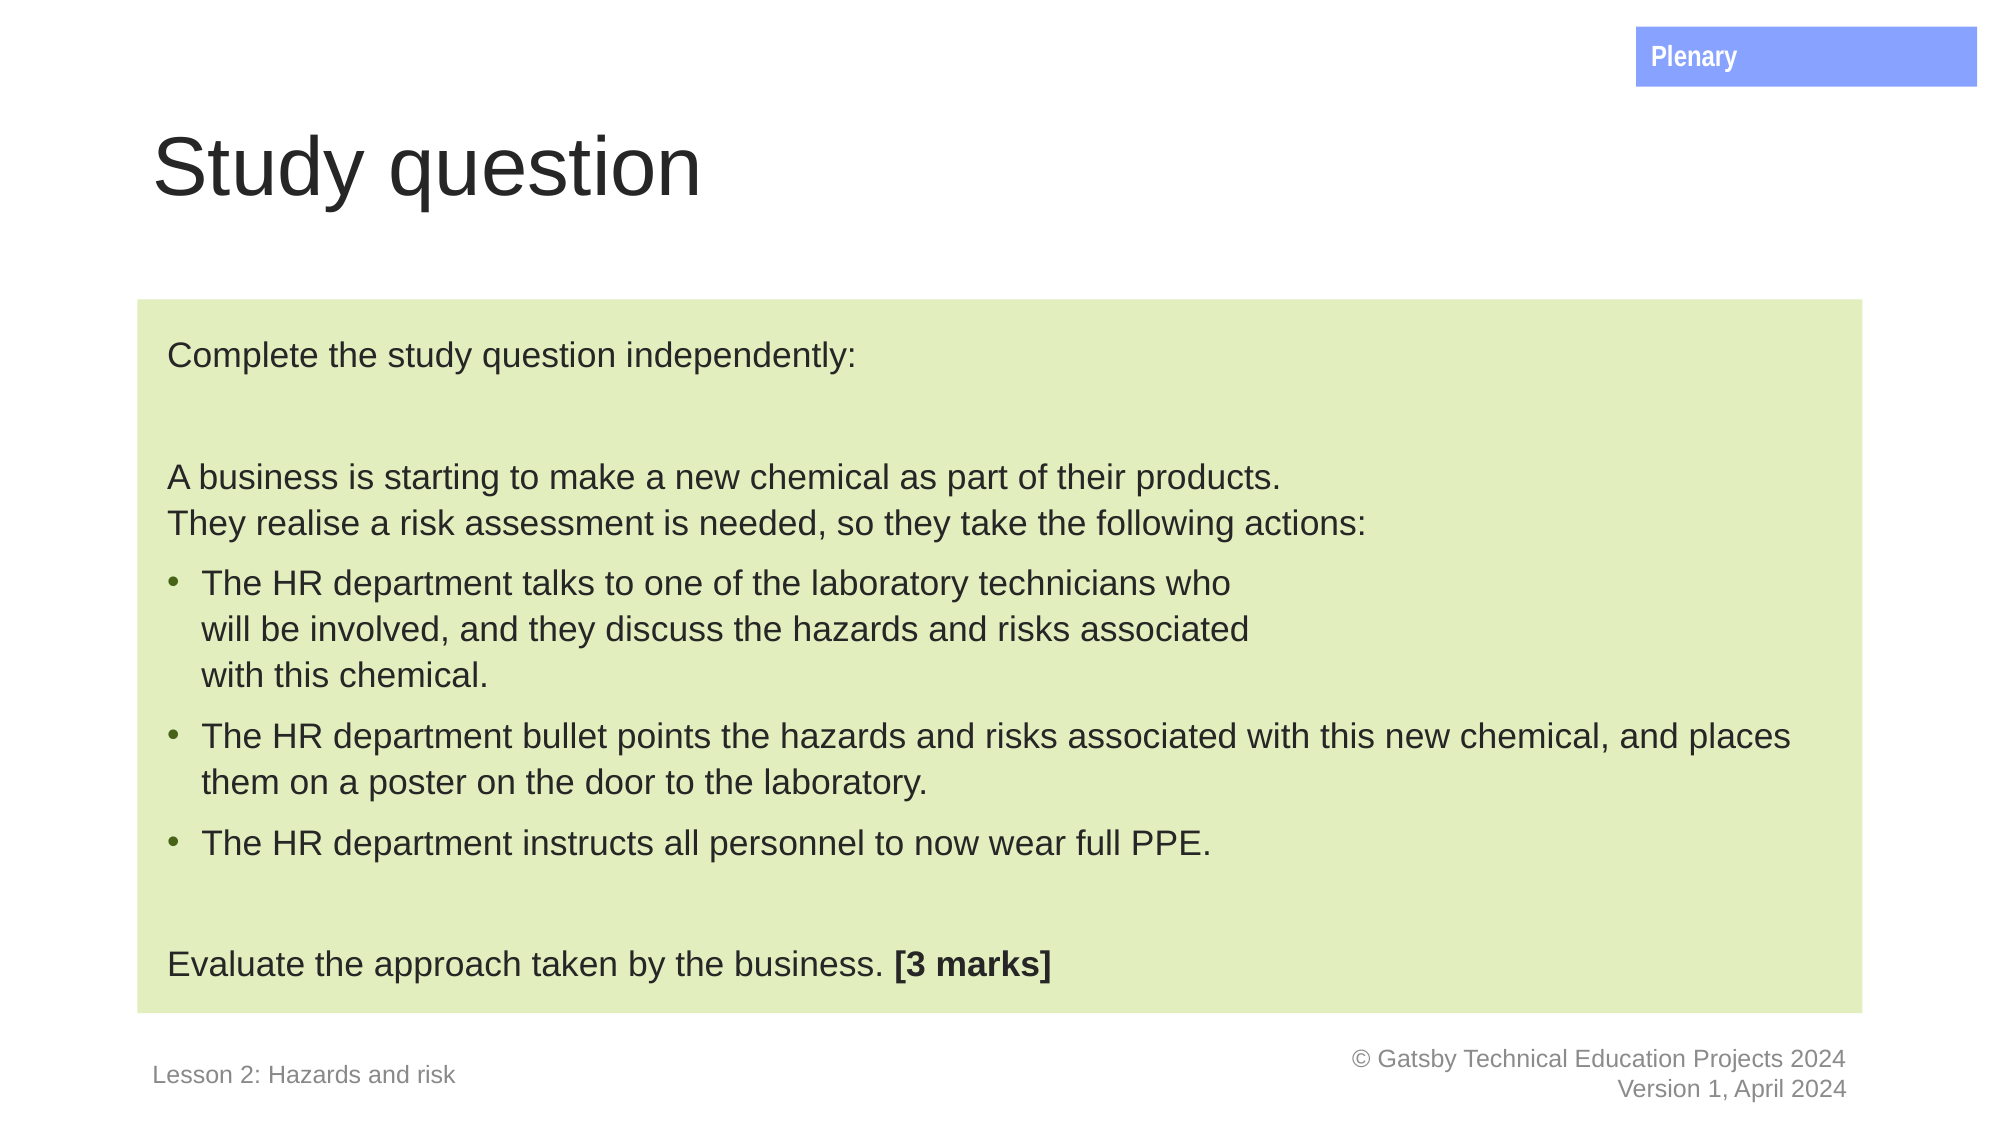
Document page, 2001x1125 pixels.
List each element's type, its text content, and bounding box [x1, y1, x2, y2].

list Plenary [1636, 26, 1978, 87]
list Lesson 2: Hazards and risk [137, 1042, 829, 1103]
list Complete the study question independently: A business is starting to make a new chemical as part of their products. They realise a risk assessment is needed, so they take the following actions: The HR department talks to one of the laboratory technicians who will be involved, and they discuss the hazards and risks associated with this chemical. The HR department bullet points the hazards and risks associated with this new chemical, and places them on a poster on the door to the laboratory. The HR department instructs all personnel to now wear full PPE. Evaluate the approach taken by the business. [3 marks] [137, 299, 1863, 1014]
title Study question [137, 59, 1863, 278]
